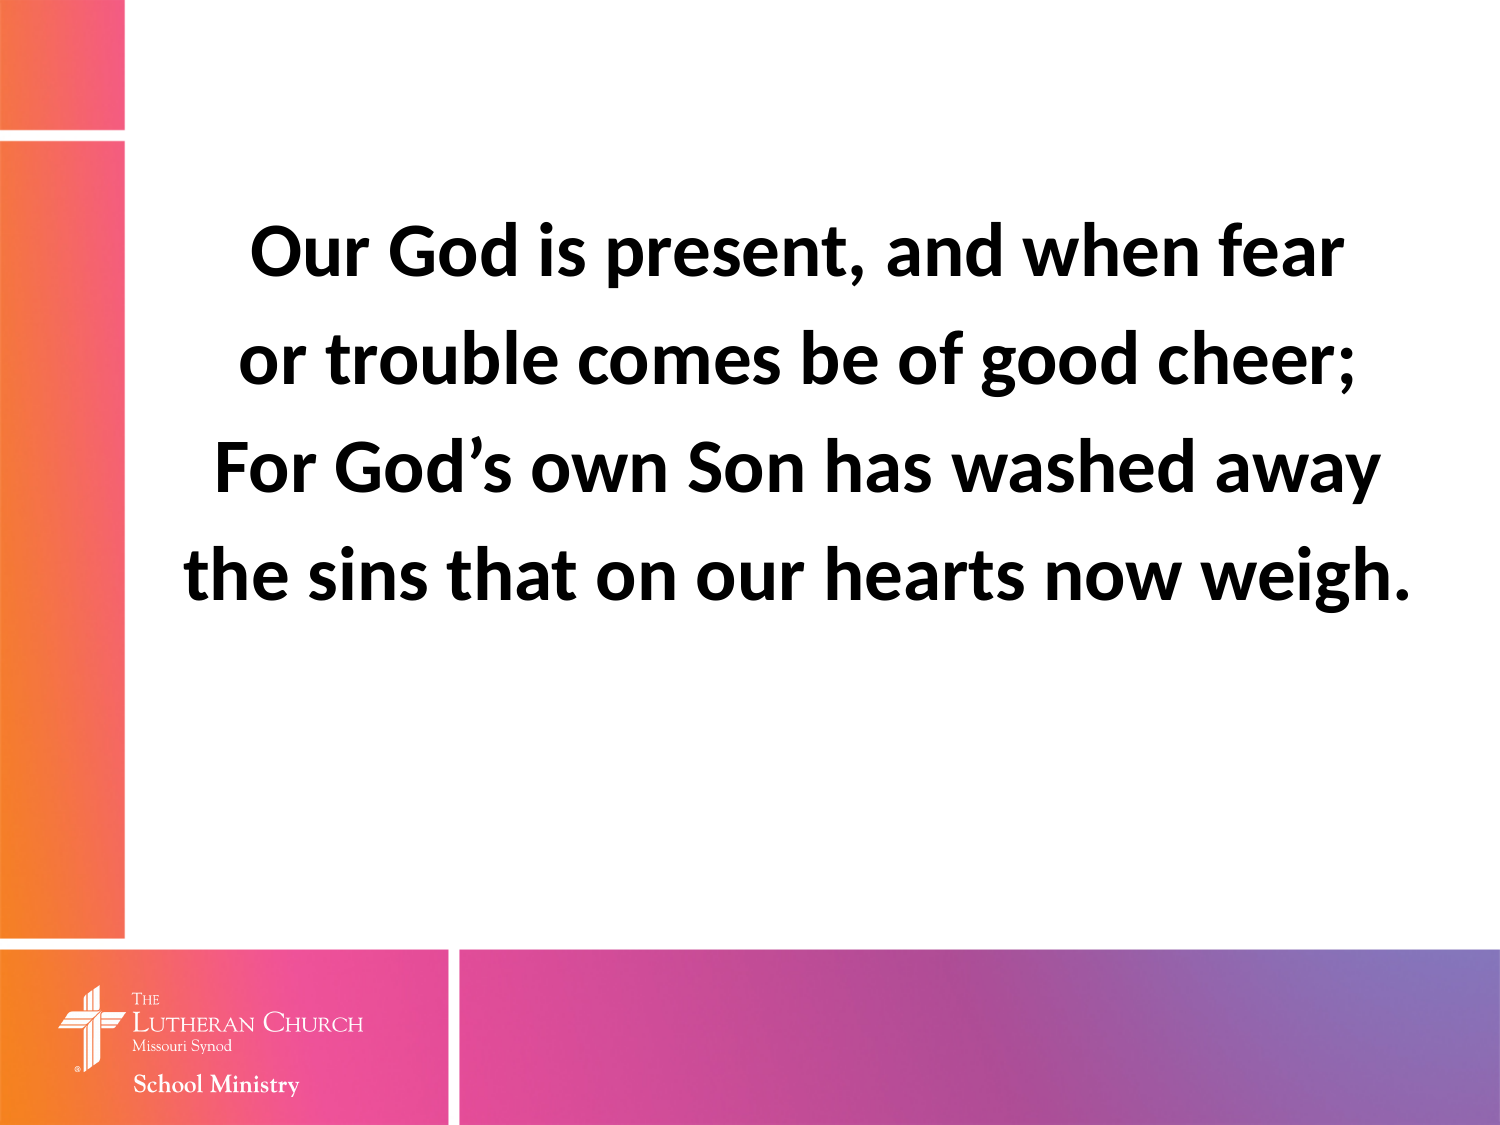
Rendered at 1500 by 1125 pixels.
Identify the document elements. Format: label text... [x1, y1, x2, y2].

list Our God is present, and when fear or trouble comes be of good cheer; For God’s own Son has washed away the sins that on our hearts now weigh. [165, 191, 1433, 731]
picture [0, 0, 1500, 1125]
